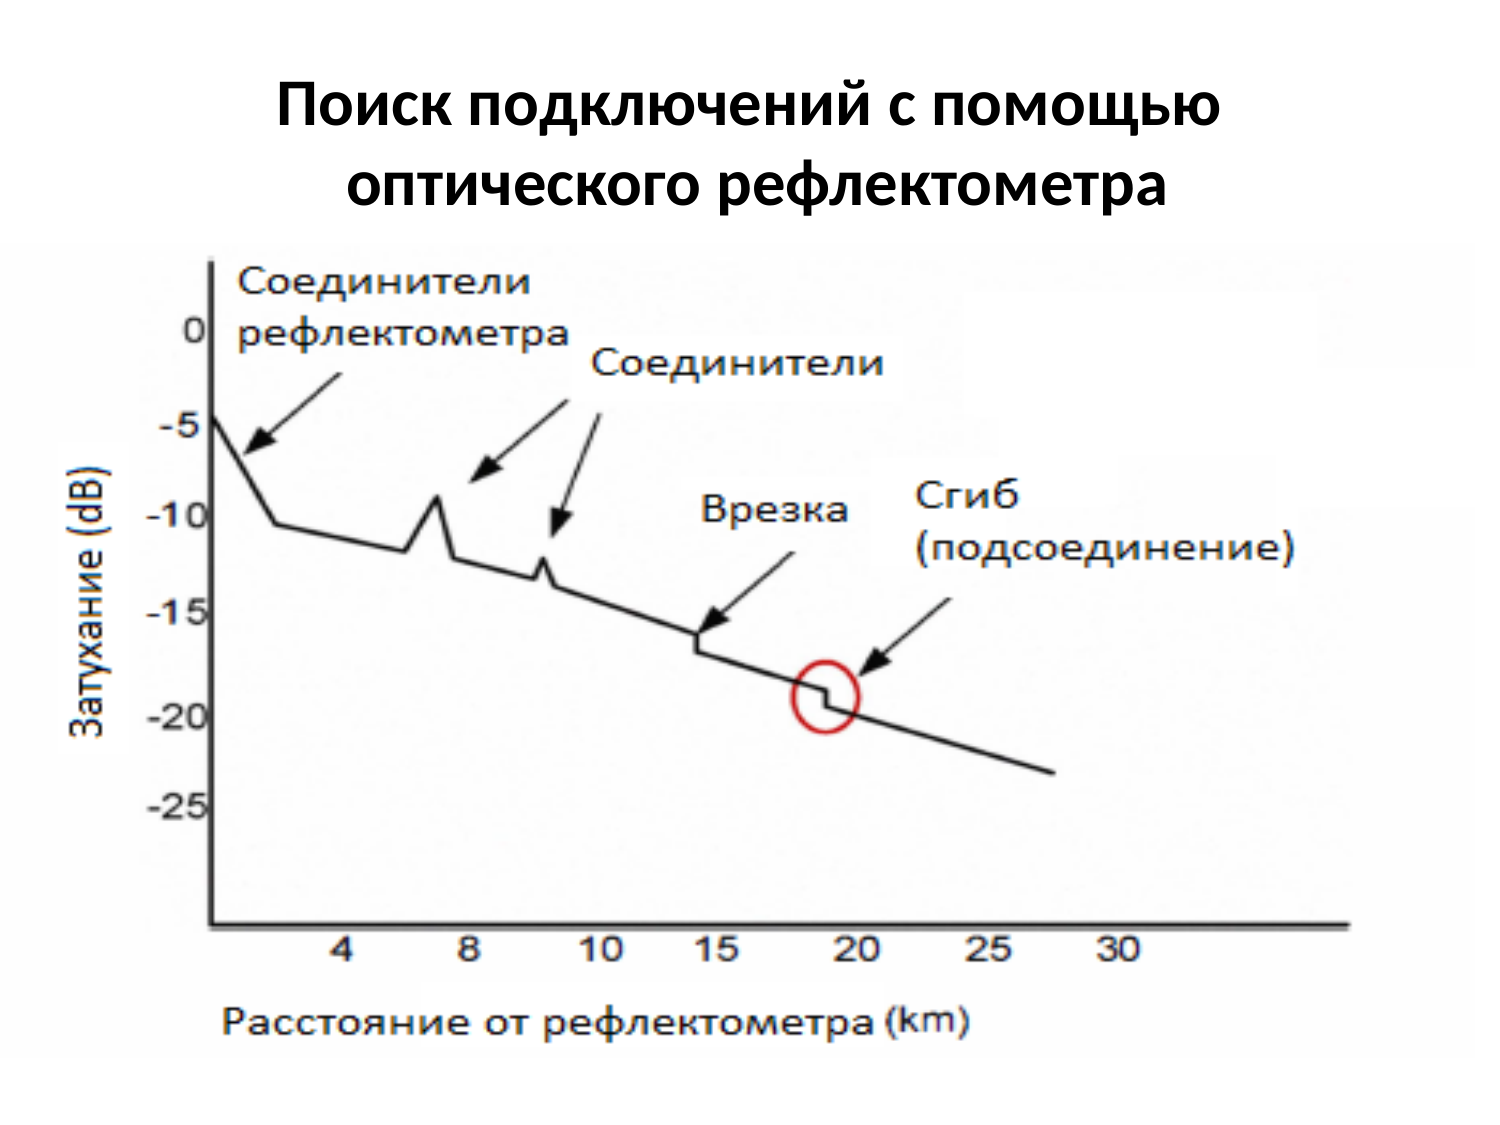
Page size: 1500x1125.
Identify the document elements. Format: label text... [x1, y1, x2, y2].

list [0, 243, 1500, 1125]
title Поиск подключений с помощью оптического рефлектометра [74, 44, 1426, 233]
